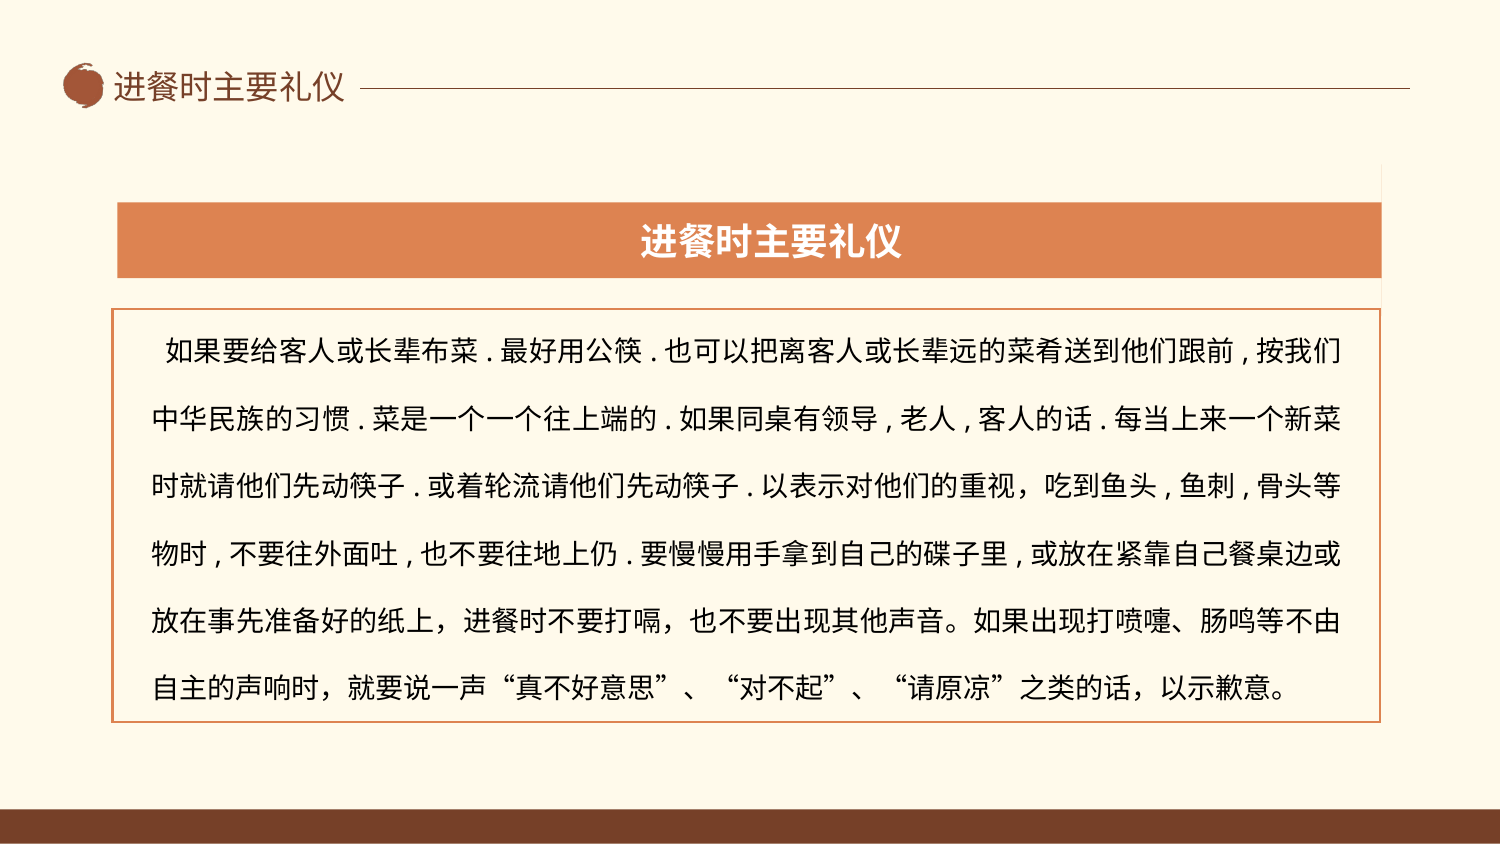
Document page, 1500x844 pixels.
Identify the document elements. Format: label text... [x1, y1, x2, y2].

picture [60, 60, 107, 111]
text_box 进餐时主要礼仪 [117, 164, 1382, 317]
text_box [112, 309, 1381, 722]
